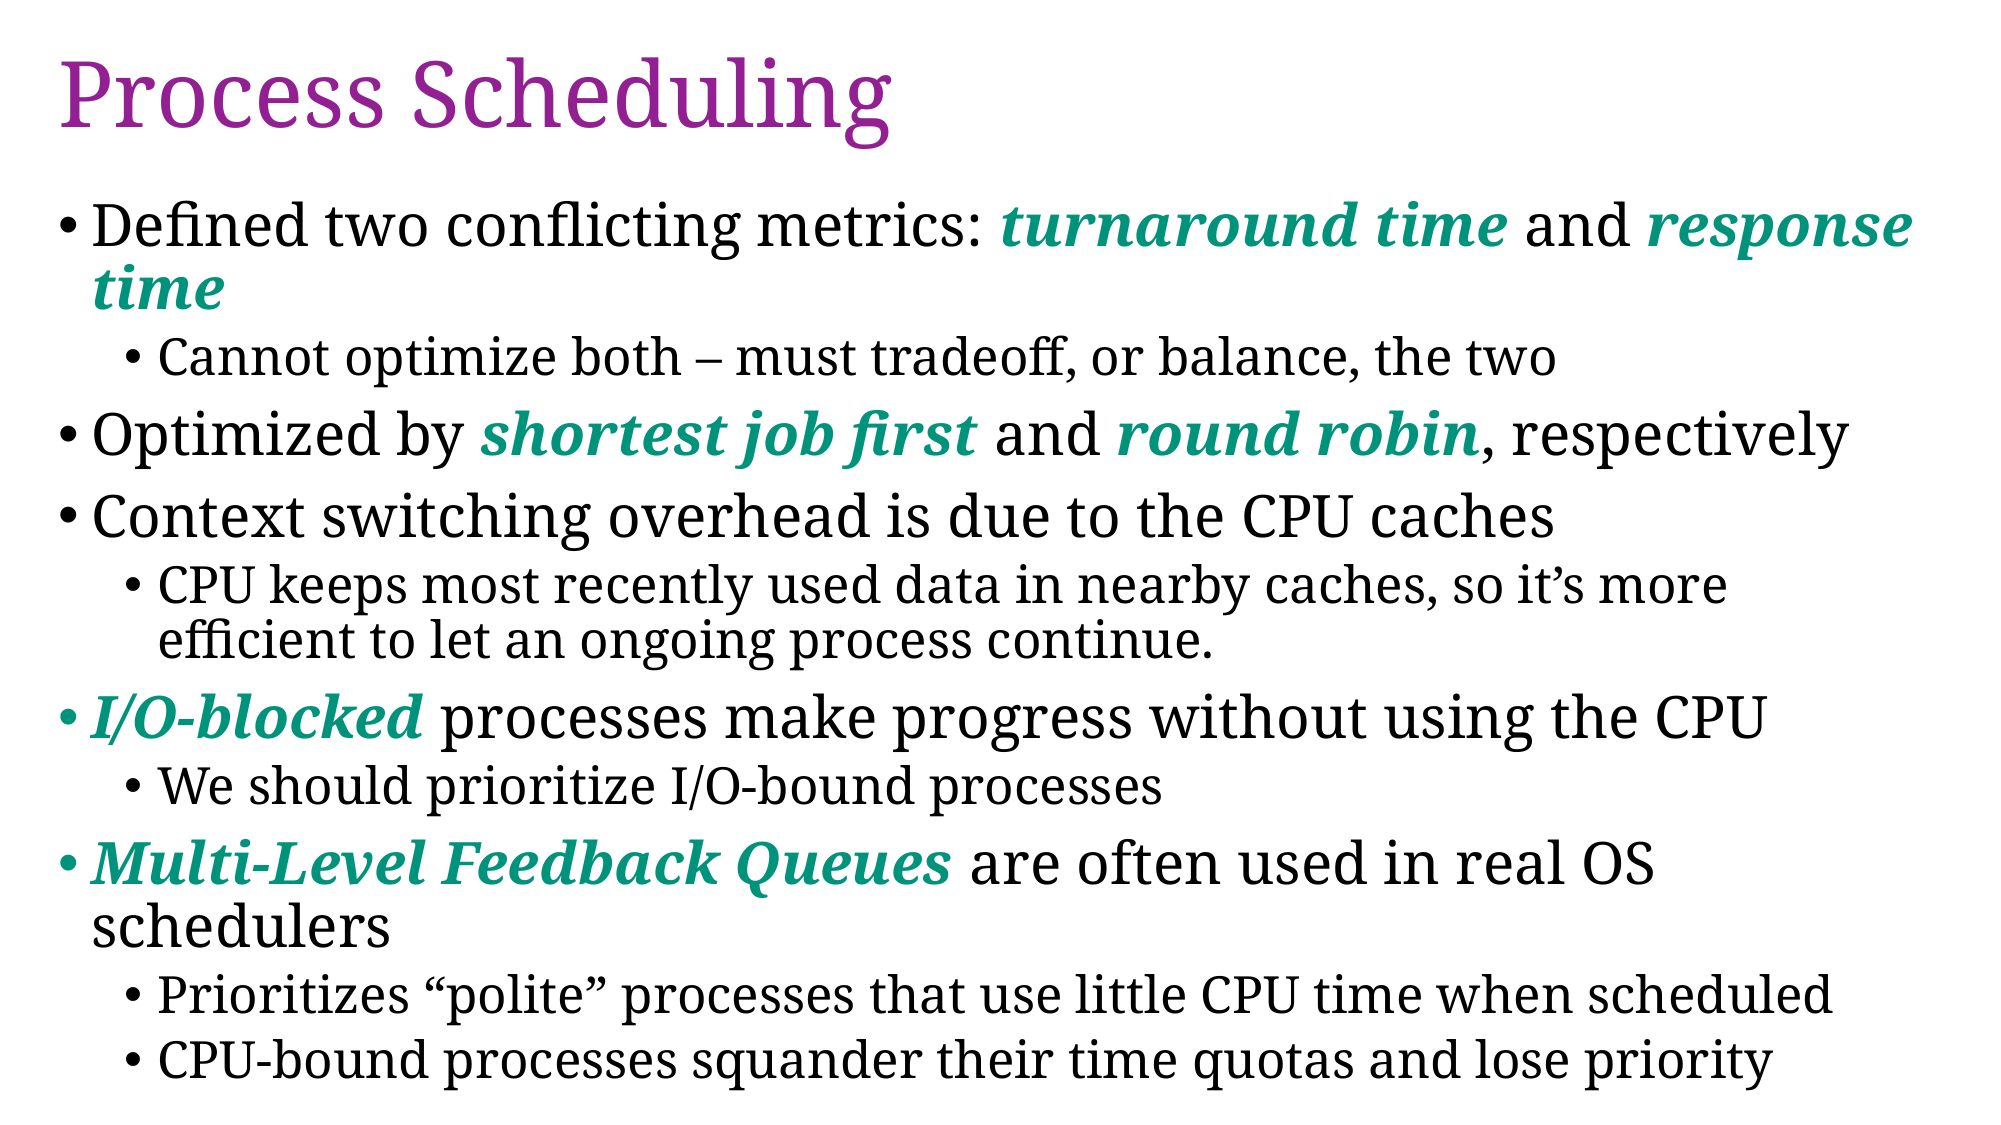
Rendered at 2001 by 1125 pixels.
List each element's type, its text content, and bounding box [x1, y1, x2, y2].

list Defined two conflicting metrics: turnaround time and response time Cannot optimize both – must tradeoff, or balance, the two Optimized by shortest job first and round robin, respectively Context switching overhead is due to the CPU caches CPU keeps most recently used data in nearby caches, so it’s more efficient to let an ongoing process continue. I/O-blocked processes make progress without using the CPU We should prioritize I/O-bound processes Multi-Level Feedback Queues are often used in real OS schedulers Prioritizes “polite” processes that use little CPU time when scheduled CPU-bound processes squander their time quotas and lose priority [43, 188, 1953, 1106]
title Process Scheduling [43, 25, 1953, 171]
